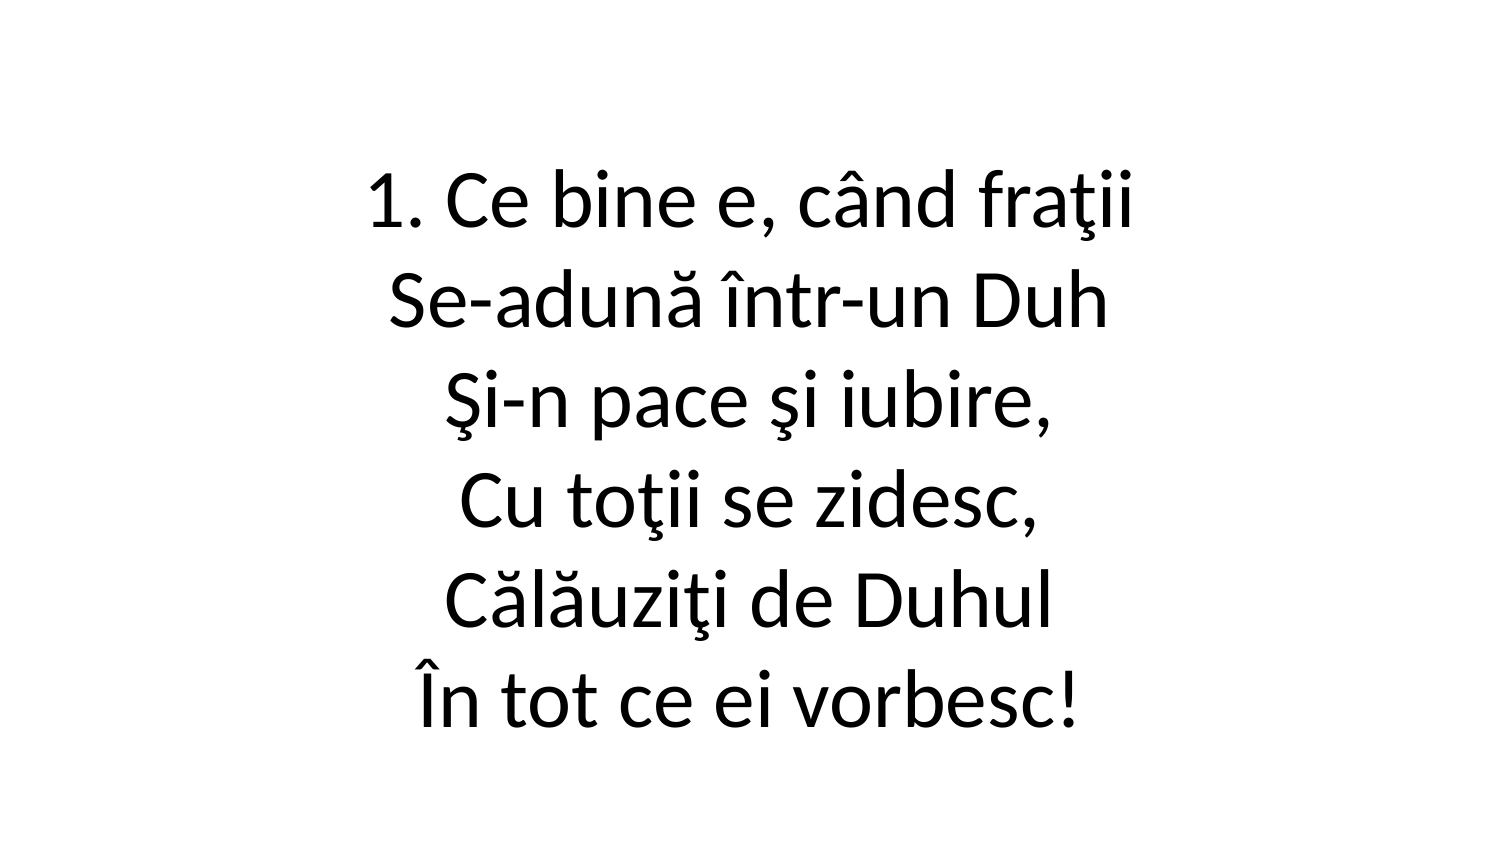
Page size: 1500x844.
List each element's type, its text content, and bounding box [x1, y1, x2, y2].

text_box 1. Ce bine e, când fraţii Se-adună într-un Duh Şi-n pace şi iubire, Cu toţii se zidesc, Călăuziţi de Duhul În tot ce ei vorbesc! [348, 92, 1152, 752]
